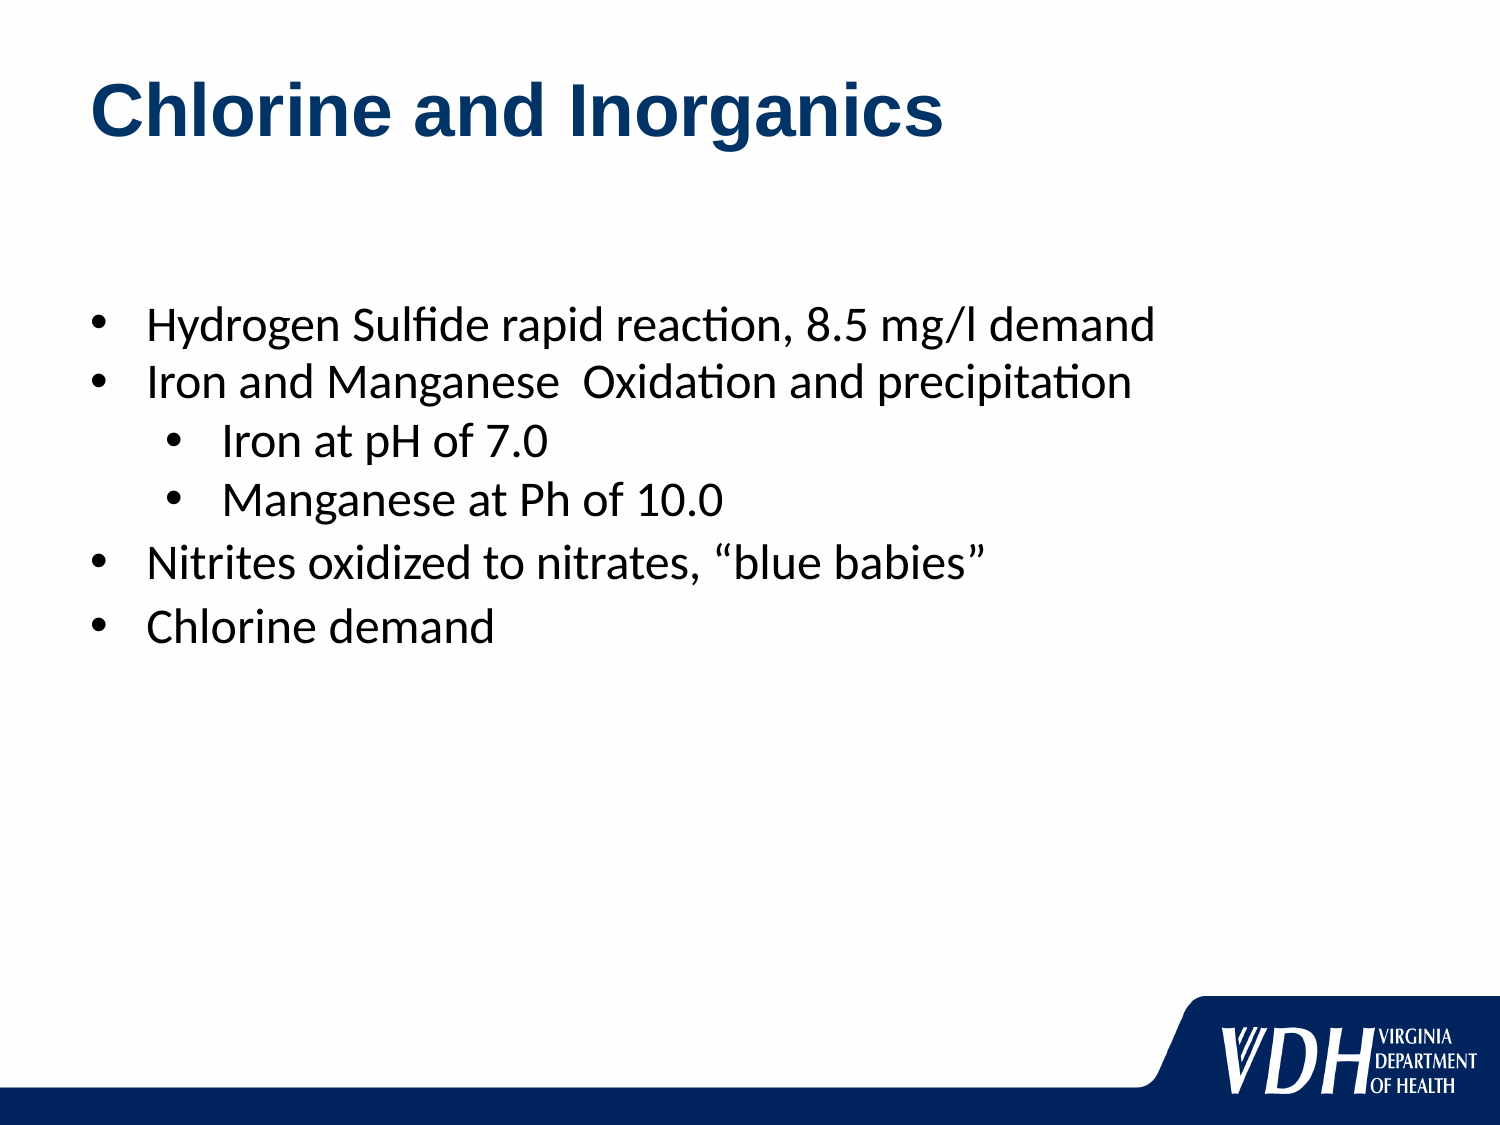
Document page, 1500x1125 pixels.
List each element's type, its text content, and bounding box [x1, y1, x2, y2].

text_box Hydrogen Sulfide rapid reaction, 8.5 mg/l demand Iron and Manganese Oxidation and precipitation Iron at pH of 7.0 Manganese at Ph of 10.0 Nitrites oxidized to nitrates, “blue babies” Chlorine demand [87, 285, 1375, 654]
picture [0, 0, 1500, 1125]
title Chlorine and Inorganics [87, 9, 1165, 200]
